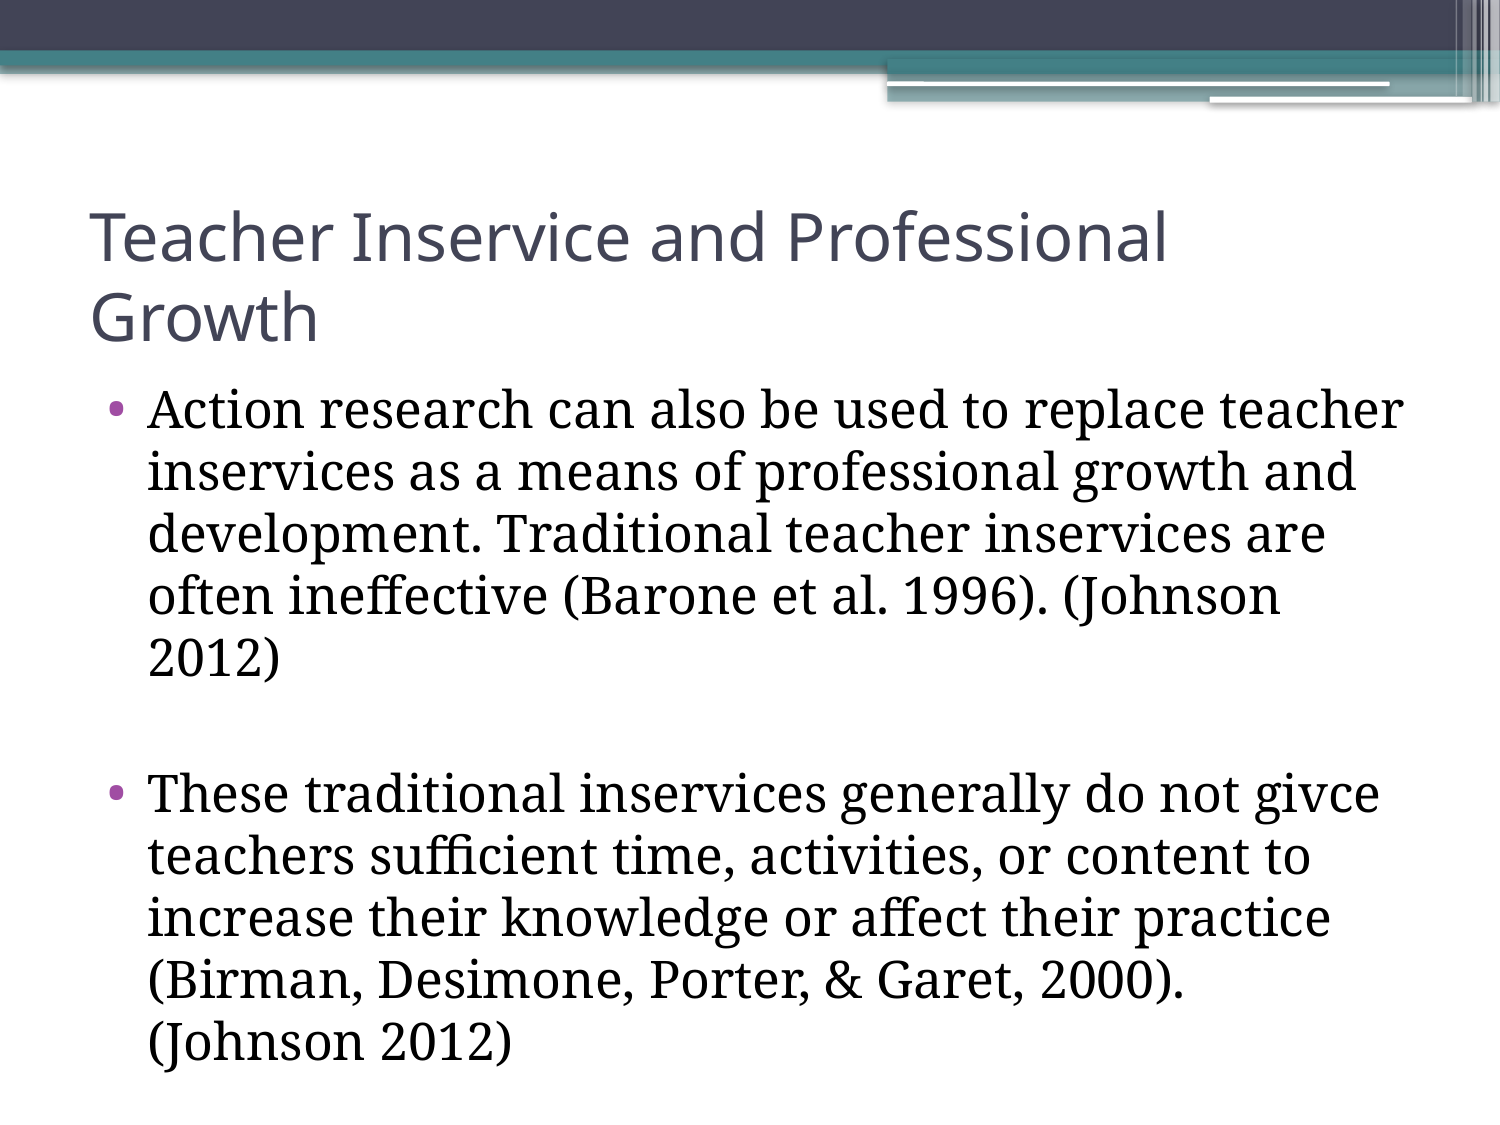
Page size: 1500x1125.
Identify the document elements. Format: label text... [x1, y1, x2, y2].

list Action research can also be used to replace teacher inservices as a means of professional growth and development. Traditional teacher inservices are often ineffective (Barone et al. 1996). (Johnson 2012) These traditional inservices generally do not givce teachers sufficient time, activities, or content to increase their knowledge or affect their practice (Birman, Desimone, Porter, & Garet, 2000). (Johnson 2012) [75, 368, 1425, 1079]
title Teacher Inservice and Professional Growth [75, 187, 1425, 363]
